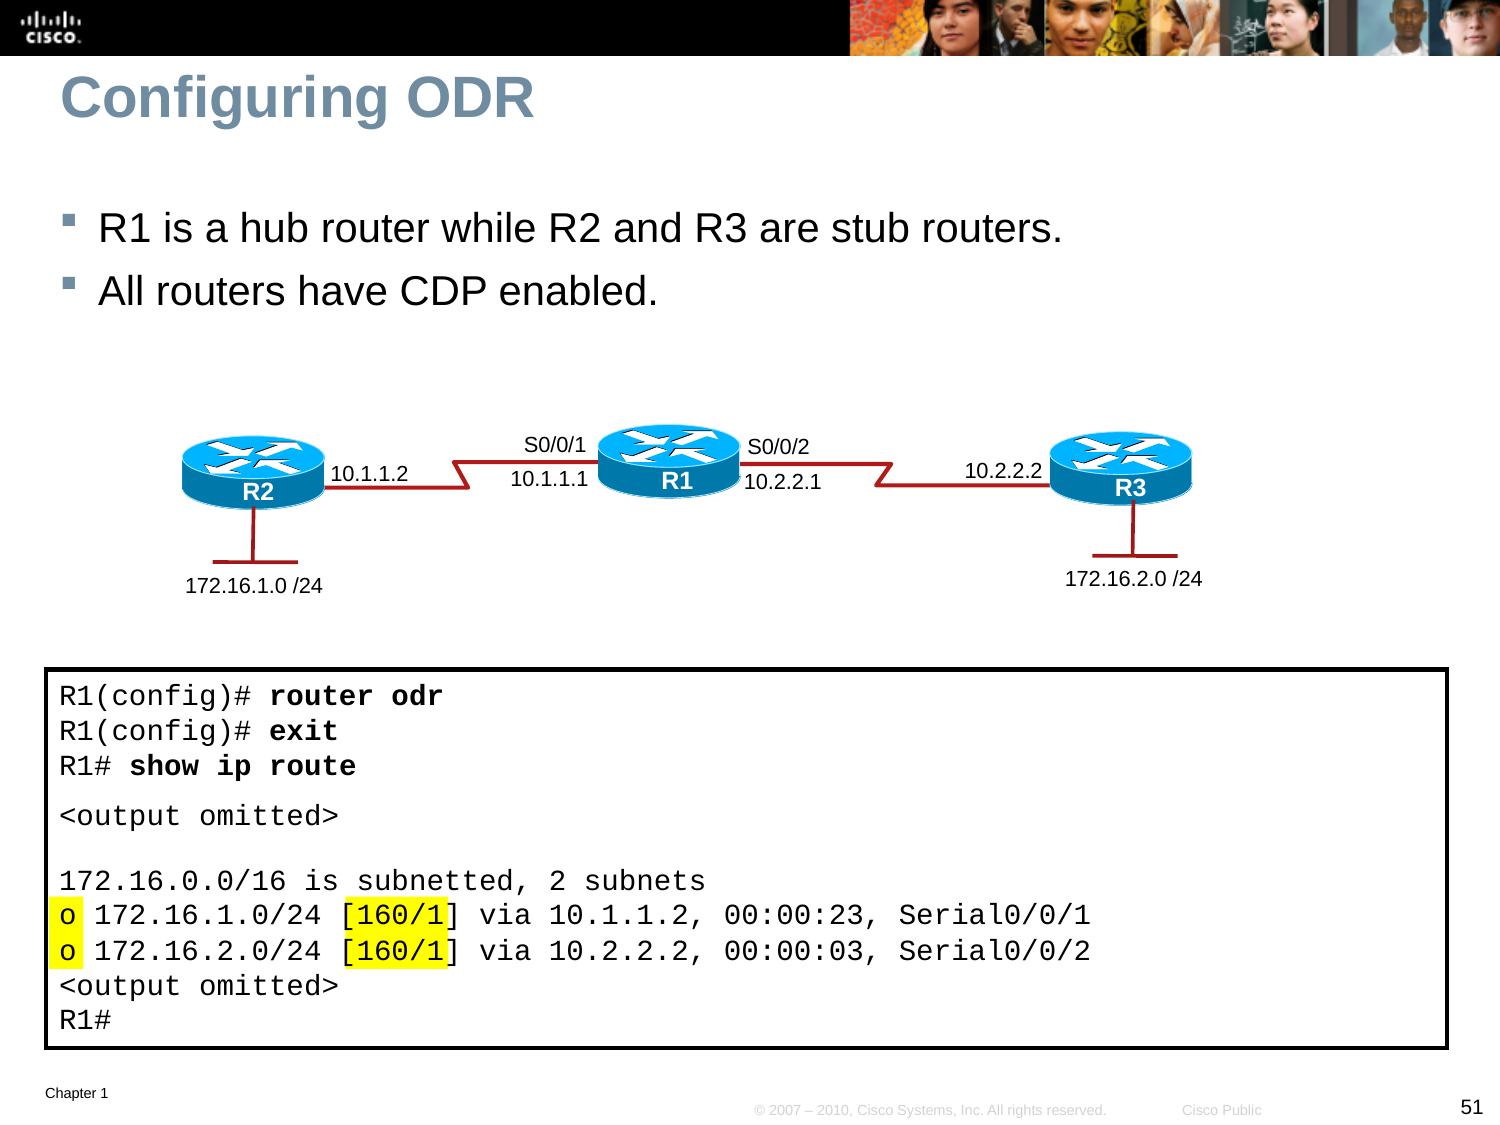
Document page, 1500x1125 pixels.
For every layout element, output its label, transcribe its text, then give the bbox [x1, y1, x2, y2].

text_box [170, 424, 1218, 600]
text_box R1(config)# router odr R1(config)# exit R1# show ip route <output omitted> 172.16.0.0/16 is subnetted, 2 subnets o 172.16.1.0/24 [160/1] via 10.1.1.2, 00:00:23, Serial0/0/1 o 172.16.2.0/24 [160/1] via 10.2.2.2, 00:00:03, Serial0/0/2 <output omitted> R1# [45, 669, 1447, 1048]
list R1 is a hub router while R2 and R3 are stub routers. All routers have CDP enabled. [45, 193, 1444, 669]
picture [0, 0, 1500, 56]
title Configuring ODR [45, 59, 1444, 182]
